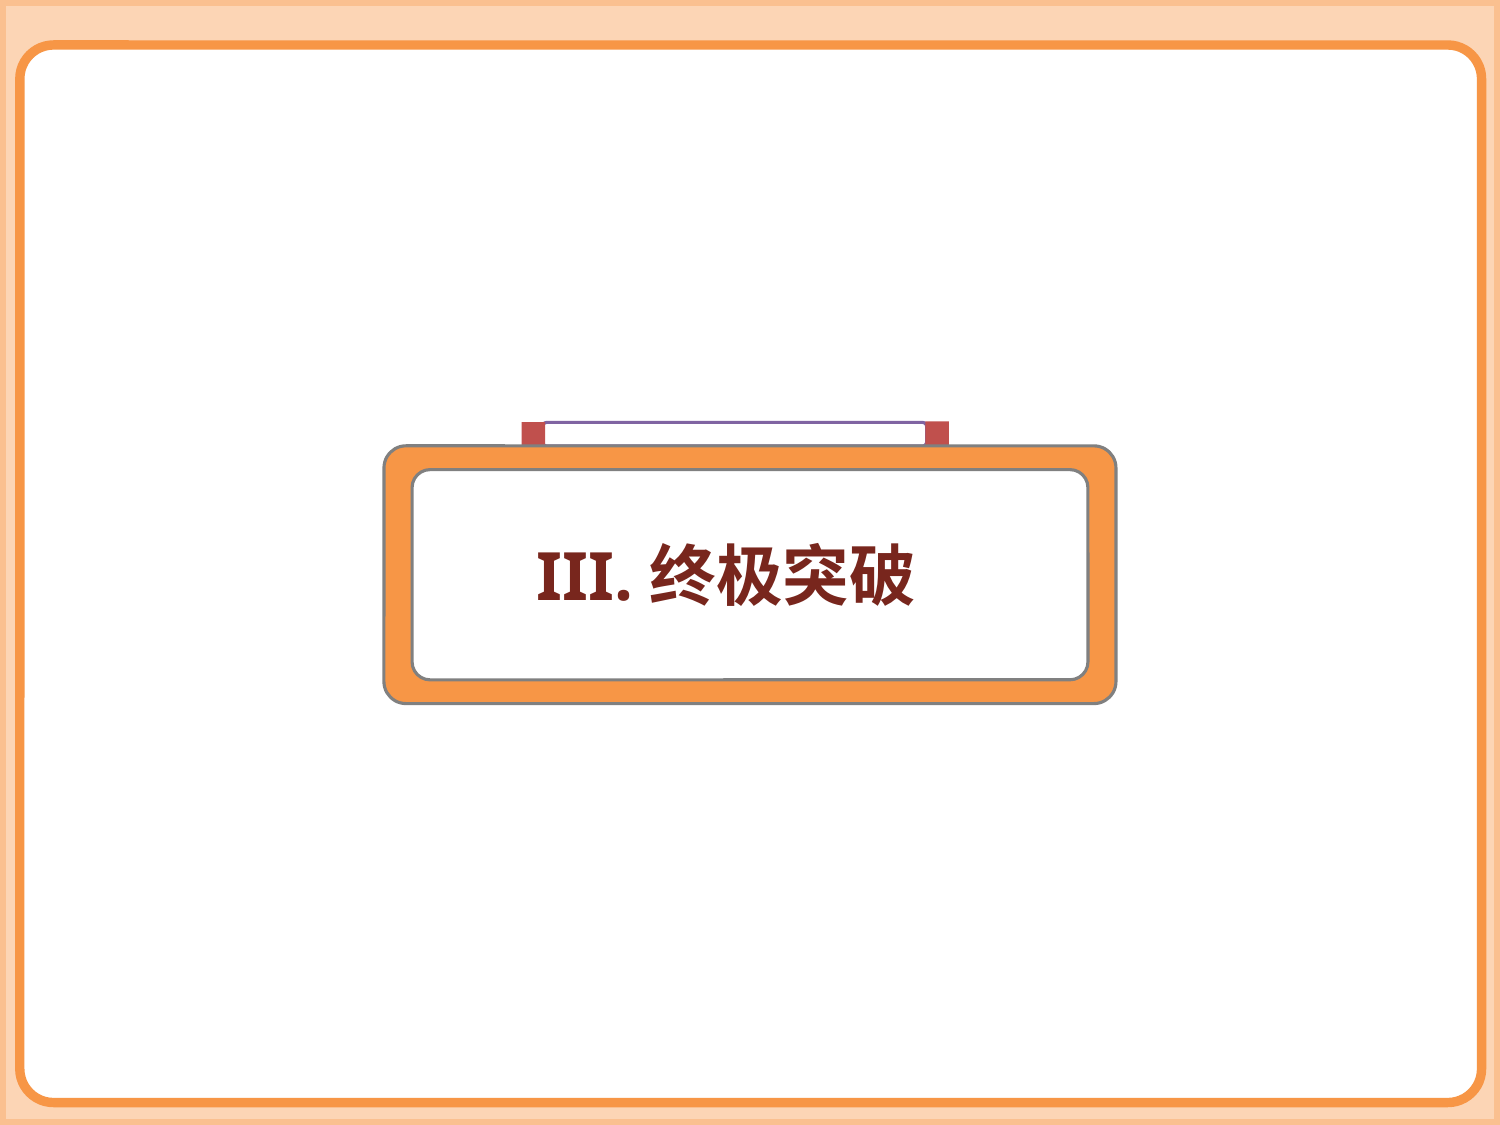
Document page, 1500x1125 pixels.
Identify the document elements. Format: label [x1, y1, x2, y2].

text_box [383, 421, 1117, 704]
